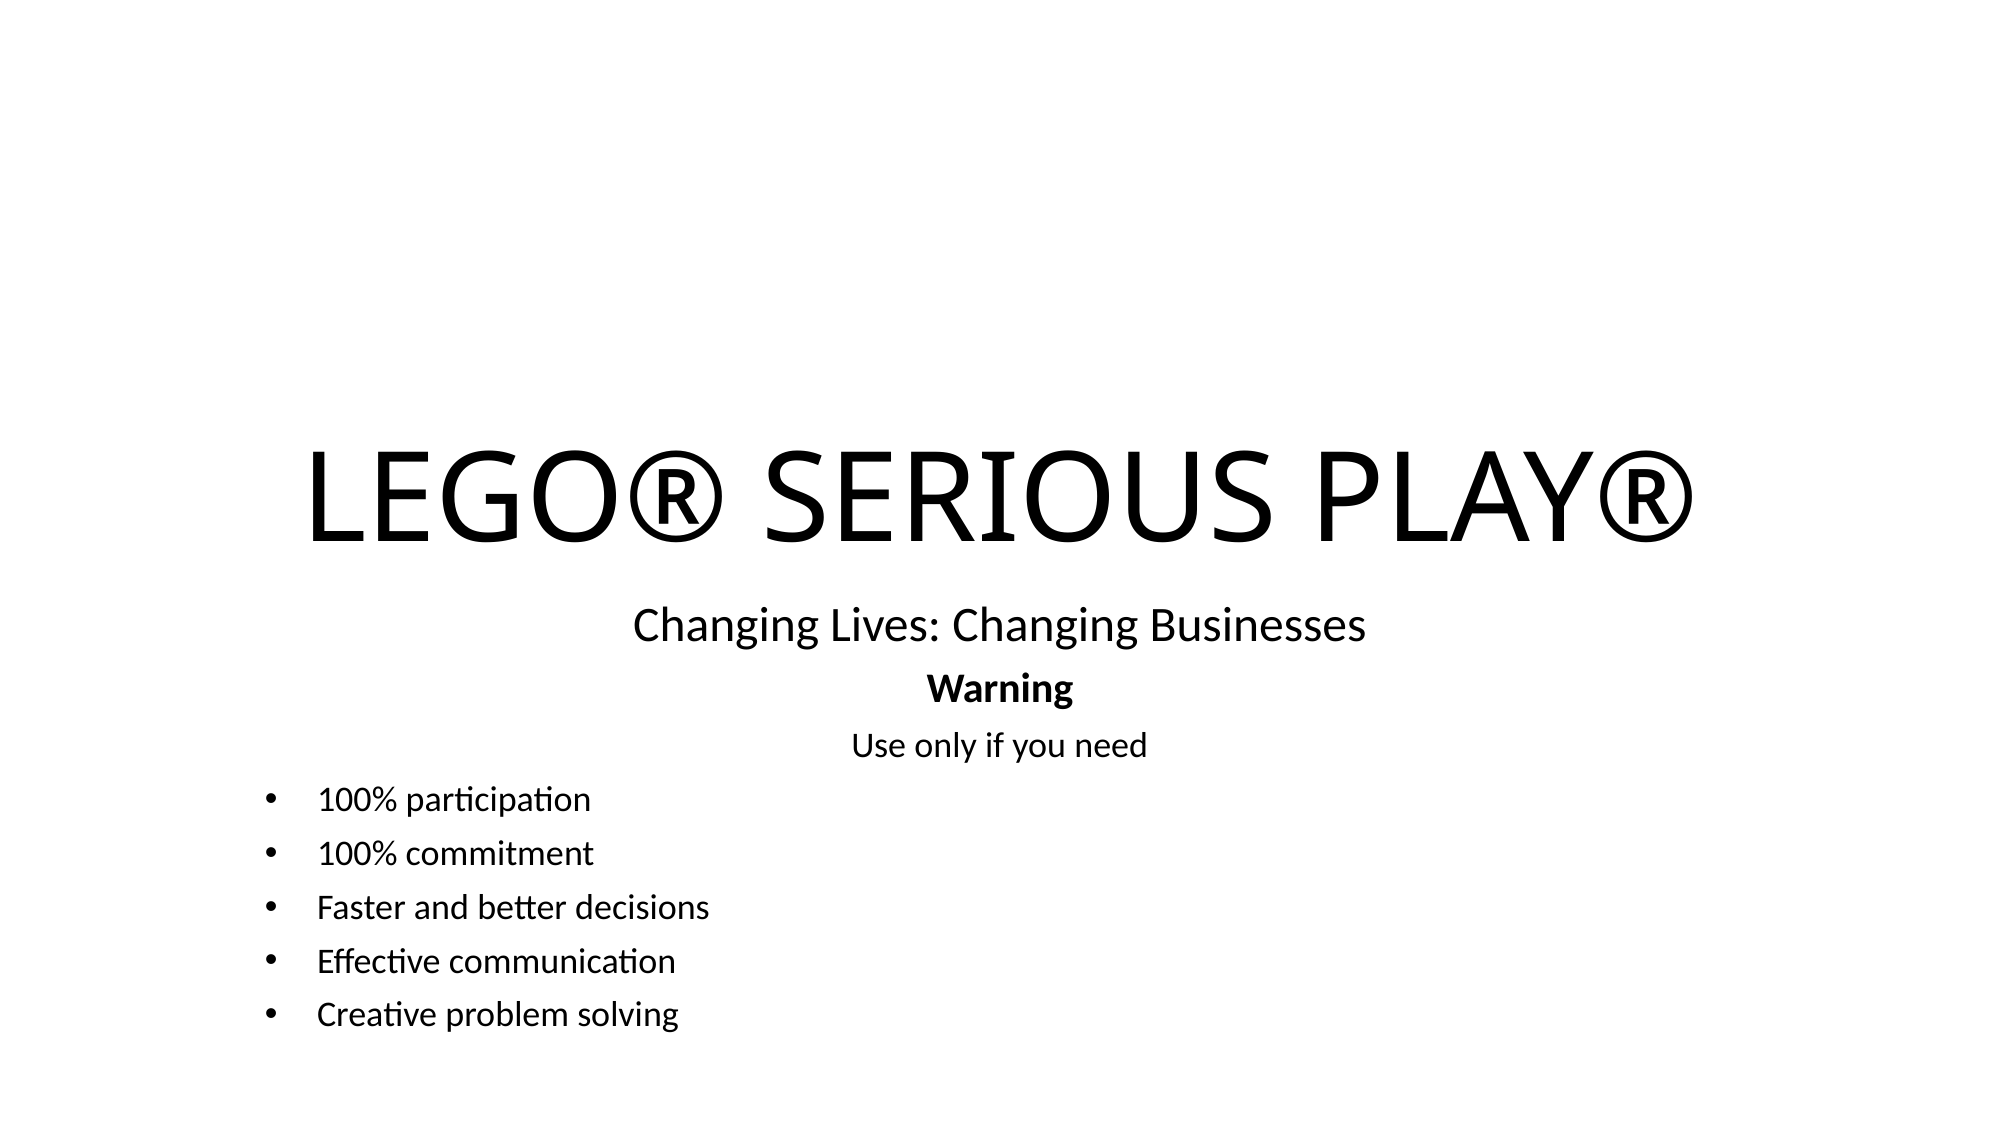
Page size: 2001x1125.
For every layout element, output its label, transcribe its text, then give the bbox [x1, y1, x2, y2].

title LEGO® SERIOUS PLAY® [249, 184, 1750, 576]
subtitle Changing Lives: Changing Businesses Warning Use only if you need 100% participation 100% commitment Faster and better decisions Effective communication Creative problem solving [249, 590, 1750, 1048]
